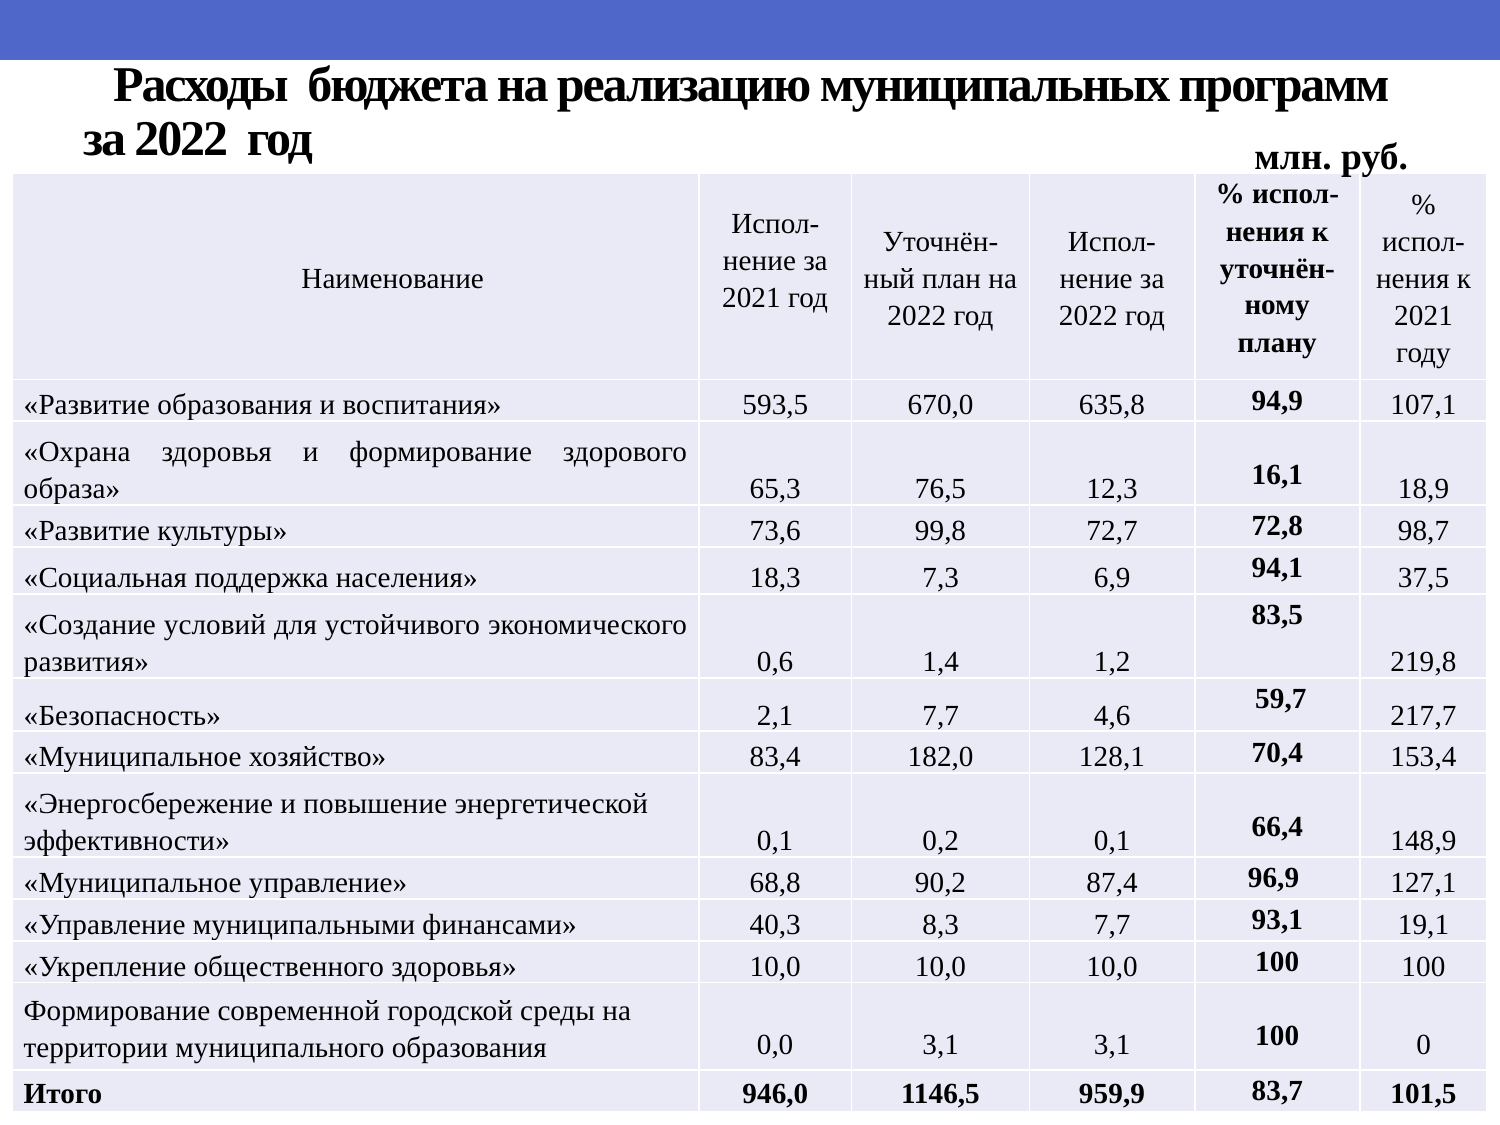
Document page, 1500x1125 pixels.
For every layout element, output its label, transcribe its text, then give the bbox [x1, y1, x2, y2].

table_cell 4,6 [1030, 679, 1194, 730]
table_cell 59,7 [1196, 679, 1359, 730]
table_cell 670,0 [852, 380, 1029, 420]
table_cell 18,3 [700, 548, 851, 593]
table_cell 83,5 [1196, 595, 1359, 677]
table_cell 87,4 [1030, 858, 1194, 898]
table_cell 7,7 [1030, 900, 1194, 940]
table_header Испол-нение за 2021 год [700, 174, 851, 379]
table_cell 127,1 [1361, 858, 1486, 898]
table_cell 10,0 [852, 942, 1029, 982]
table_cell 182,0 [852, 732, 1029, 772]
table_cell 0 [1361, 983, 1486, 1069]
table_cell «Социальная поддержка населения» [13, 548, 698, 593]
table_cell 1146,5 [852, 1071, 1029, 1111]
table_cell 3,1 [1030, 983, 1194, 1069]
table_header Испол-нение за 2022 год [1030, 174, 1194, 379]
table_cell 593,5 [700, 380, 851, 420]
table_cell 2,1 [700, 679, 851, 730]
table_cell 83,4 [700, 732, 851, 772]
table_cell 153,4 [1361, 732, 1486, 772]
table_cell 100 [1361, 942, 1486, 982]
table_cell 7,3 [852, 548, 1029, 593]
table_cell 0,6 [700, 595, 851, 677]
table_cell 0,0 [700, 983, 851, 1069]
table_cell 3,1 [852, 983, 1029, 1069]
table_cell 94,9 [1196, 380, 1359, 420]
table_cell 73,6 [700, 506, 851, 546]
table_cell 96,9 [1196, 858, 1359, 898]
table_cell «Охрана здоровья и формирование здорового образа» [13, 422, 698, 504]
table_cell 18,9 [1361, 422, 1486, 504]
table_cell 0,1 [700, 774, 851, 856]
table_cell 101,5 [1361, 1071, 1486, 1111]
table_cell 635,8 [1030, 380, 1194, 420]
table_cell «Развитие культуры» [13, 506, 698, 546]
table_cell 37,5 [1361, 548, 1486, 593]
table_cell 6,9 [1030, 548, 1194, 593]
table_cell 16,1 [1196, 422, 1359, 504]
table_cell 98,7 [1361, 506, 1486, 546]
table_cell 7,7 [852, 679, 1029, 730]
table_cell 72,7 [1030, 506, 1194, 546]
table_cell 148,9 [1361, 774, 1486, 856]
table_cell 65,3 [700, 422, 851, 504]
table_cell 76,5 [852, 422, 1029, 504]
table_cell 10,0 [1030, 942, 1194, 982]
table_cell «Управление муниципальными финансами» [13, 900, 698, 940]
table_cell «Безопасность» [13, 679, 698, 730]
table_cell 107,1 [1361, 380, 1486, 420]
table_cell 946,0 [700, 1071, 851, 1111]
table_cell 1,4 [852, 595, 1029, 677]
table_cell 217,7 [1361, 679, 1486, 730]
table_cell «Энергосбережение и повышение энергетической эффективности» [13, 774, 698, 856]
table_header % испол-нения к 2021 году [1361, 174, 1486, 379]
table_cell «Развитие образования и воспитания» [13, 380, 698, 420]
table_cell 219,8 [1361, 595, 1486, 677]
title Расходы бюджета на реализацию муниципальных программ за 2022 год [50, 37, 1463, 172]
table_cell 12,3 [1030, 422, 1194, 504]
table_cell 93,1 [1196, 900, 1359, 940]
table_cell «Муниципальное хозяйство» [13, 732, 698, 772]
table_cell 72,8 [1196, 506, 1359, 546]
table_cell Итого [13, 1071, 698, 1111]
table_cell 83,7 [1196, 1071, 1359, 1111]
table_cell 100 [1196, 983, 1359, 1069]
table_cell 959,9 [1030, 1071, 1194, 1111]
table_cell Формирование современной городской среды на территории муниципального образования [13, 983, 698, 1069]
table_cell 10,0 [700, 942, 851, 982]
table_header % испол-нения к уточнён-ному плану [1196, 174, 1359, 379]
table_cell 8,3 [852, 900, 1029, 940]
table_cell 19,1 [1361, 900, 1486, 940]
table_cell 94,1 [1196, 548, 1359, 593]
table_cell 1,2 [1030, 595, 1194, 677]
table_cell 100 [1196, 942, 1359, 982]
table_cell 128,1 [1030, 732, 1194, 772]
table_cell 66,4 [1196, 774, 1359, 856]
table_cell «Создание условий для устойчивого экономического развития» [13, 595, 698, 677]
table_cell 68,8 [700, 858, 851, 898]
table_cell 0,2 [852, 774, 1029, 856]
table_cell 70,4 [1196, 732, 1359, 772]
table_header Наименование [13, 174, 698, 379]
table_cell «Укрепление общественного здоровья» [13, 942, 698, 982]
text_box млн. руб. [1200, 124, 1463, 185]
table_cell 90,2 [852, 858, 1029, 898]
table_cell 40,3 [700, 900, 851, 940]
table_cell 99,8 [852, 506, 1029, 546]
table_header Уточнён-ный план на 2022 год [852, 174, 1029, 379]
table_cell «Муниципальное управление» [13, 858, 698, 898]
table_cell 0,1 [1030, 774, 1194, 856]
